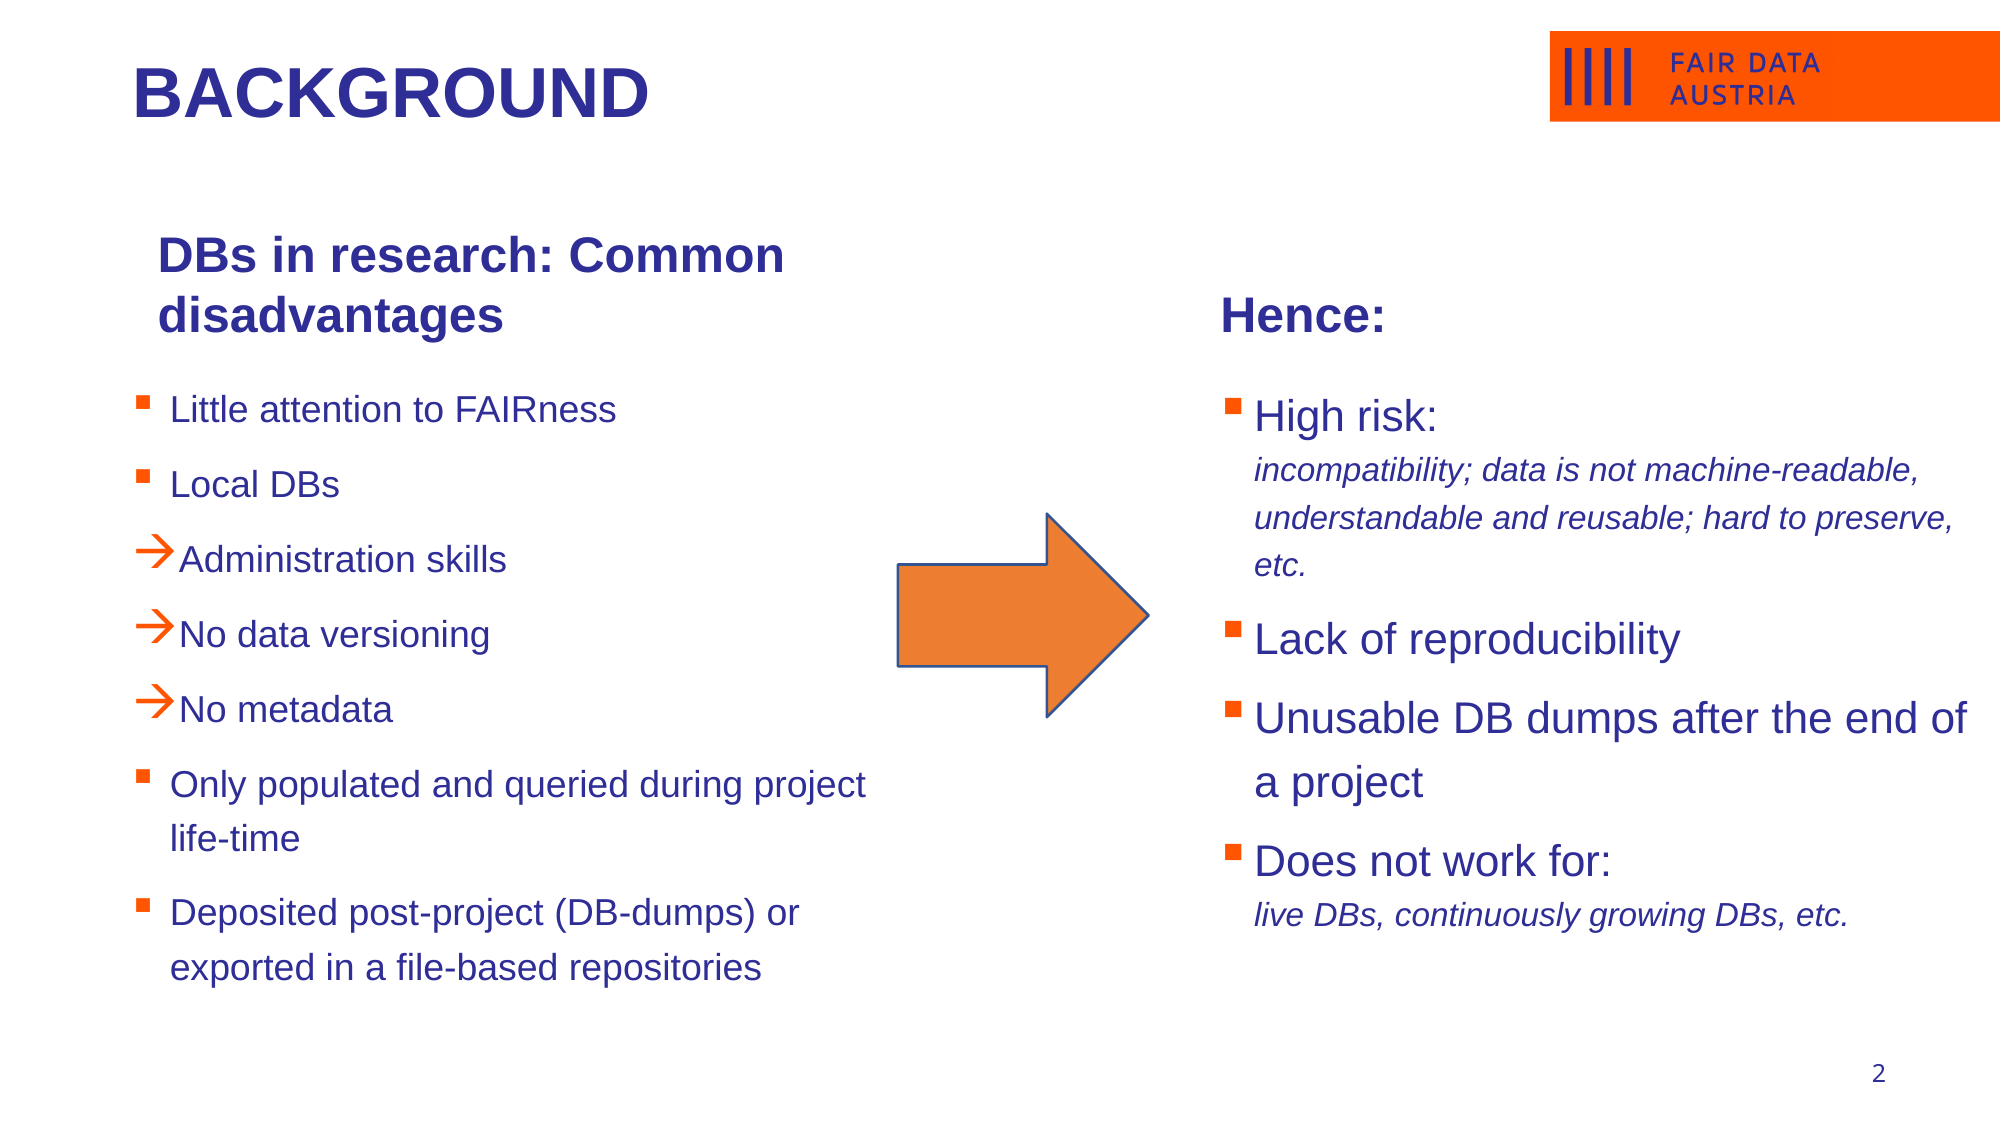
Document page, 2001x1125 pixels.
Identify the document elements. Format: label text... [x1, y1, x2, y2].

text_box DBs in research: Common disadvantages [142, 214, 966, 410]
text_box Hence: [1205, 275, 1974, 351]
picture [1550, 31, 1836, 120]
title Background [117, 33, 1813, 156]
list Little attention to FAIRness Local DBs Administration skills No data versioning No metadata Only populated and queried during project life-time Deposited post-project (DB-dumps) or exported in a file-based repositories [117, 369, 898, 1055]
text_box High risk: incompatibility; data is not machine-readable, understandable and reusable; hard to preserve, etc. Lack of reproducibility Unusable DB dumps after the end of a project Does not work for: live DBs, continuously growing DBs, etc. [1205, 368, 1987, 944]
text_box [898, 512, 1150, 719]
